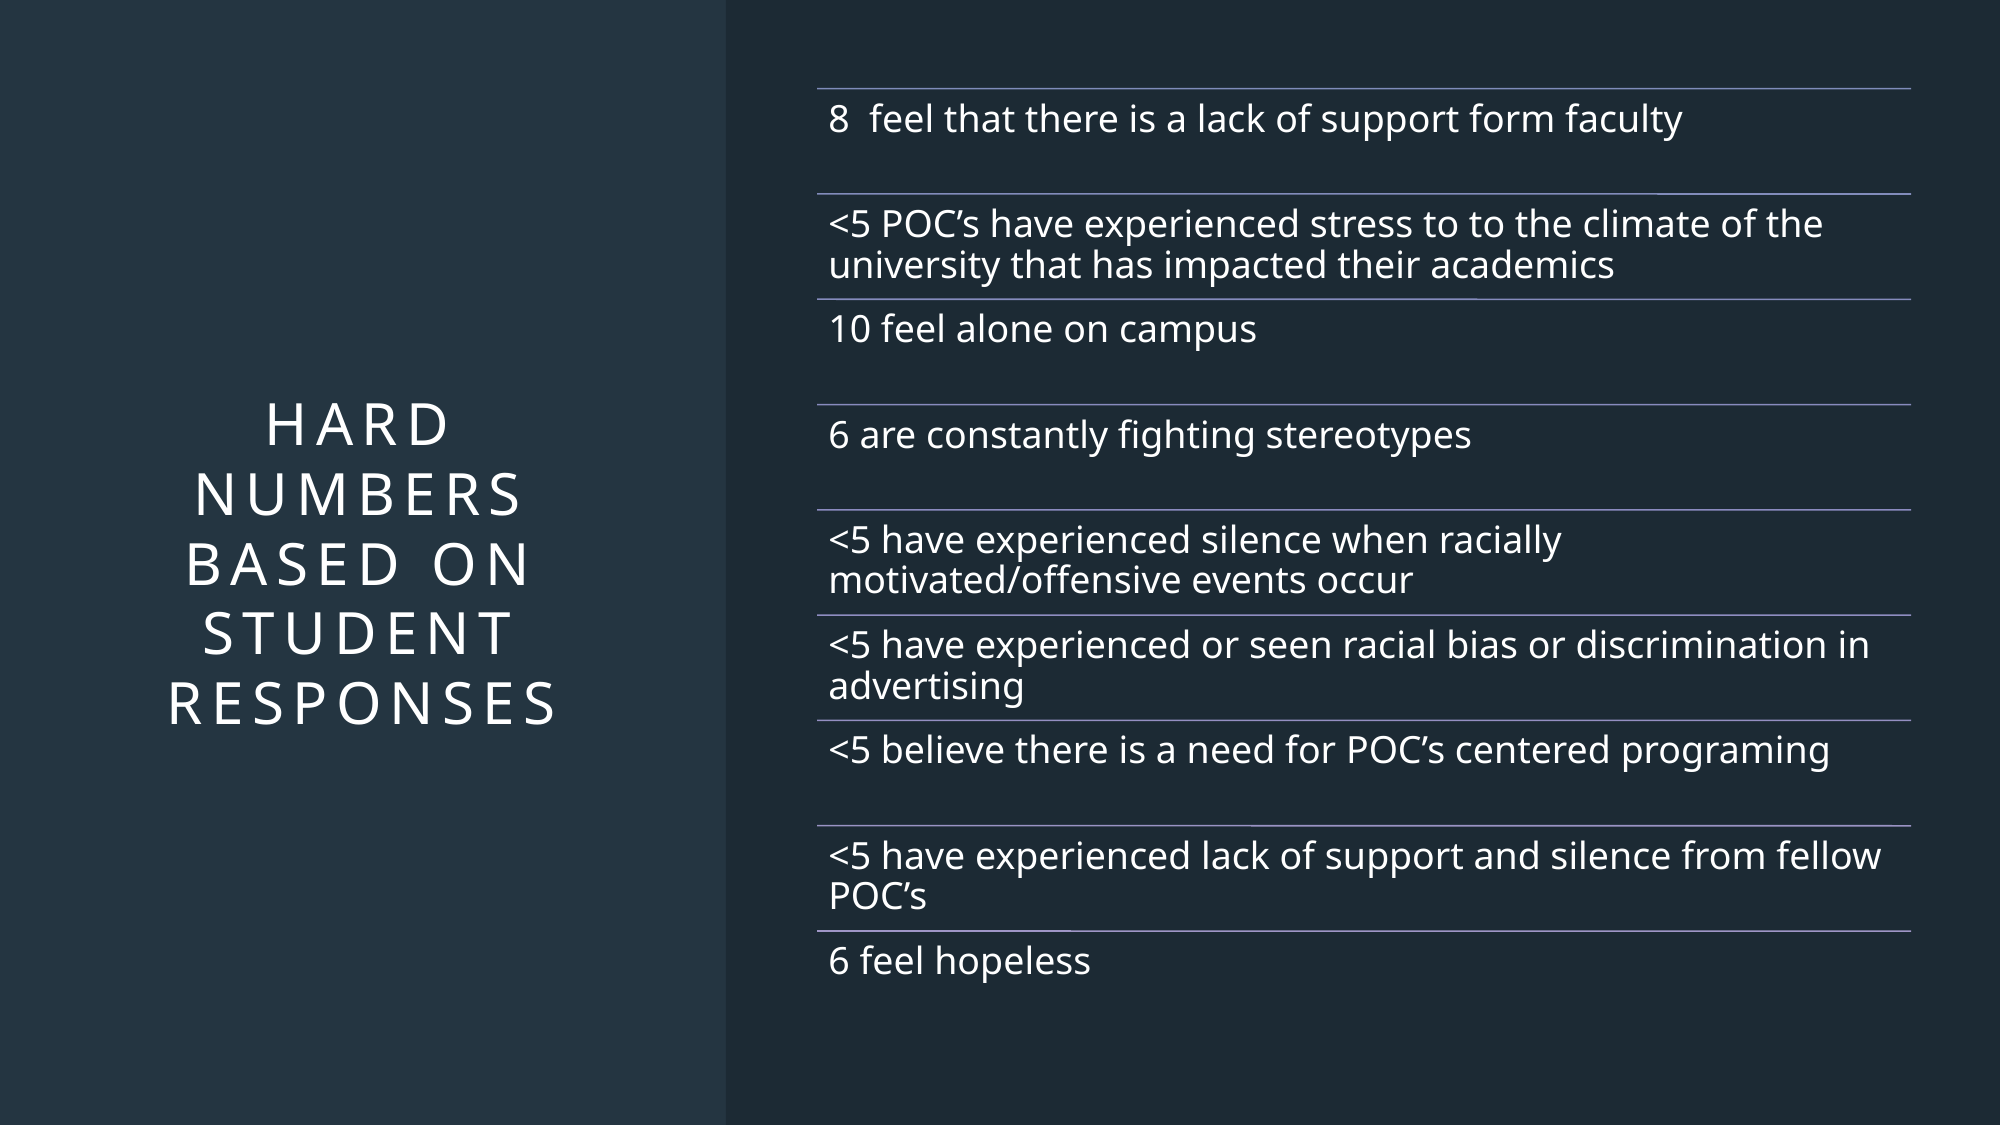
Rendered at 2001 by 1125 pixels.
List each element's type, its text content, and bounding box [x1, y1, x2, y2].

title Hard Numbers based on student Responses [88, 177, 634, 947]
text_box [0, 0, 725, 1125]
text_box [725, 0, 2000, 1125]
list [816, 88, 1912, 1037]
